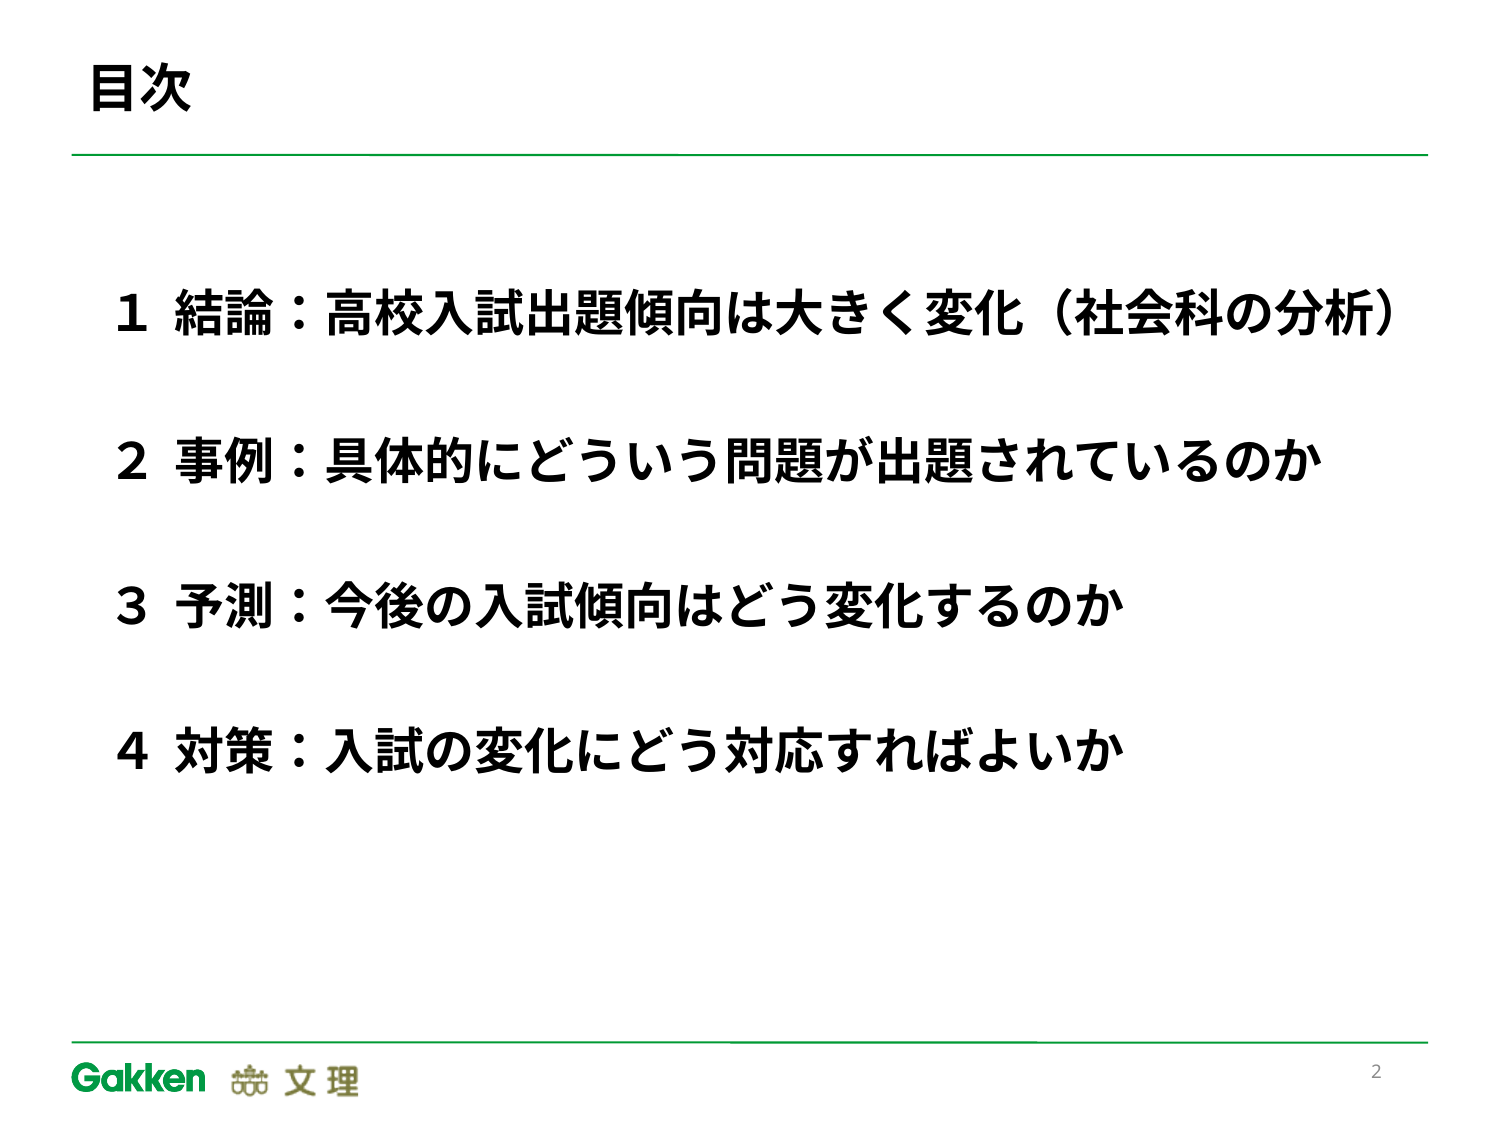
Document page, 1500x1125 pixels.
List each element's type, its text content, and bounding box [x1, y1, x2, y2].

text_box 予測：今後の入試傾向はどう変化するのか [158, 537, 1468, 672]
slide_number 2 [1059, 1042, 1397, 1103]
text_box 事例：具体的にどういう問題が出題されているのか [158, 392, 1468, 527]
picture [225, 1064, 379, 1099]
text_box ２ [92, 392, 158, 527]
picture [71, 1062, 205, 1092]
text_box 結論：高校入試出題傾向は大きく変化（社会科の分析） [158, 244, 1468, 379]
text_box ４ [92, 682, 158, 817]
text_box ３ [92, 537, 158, 672]
text_box 対策：入試の変化にどう対応すればよいか [158, 682, 1468, 817]
title 目次 [71, 37, 234, 143]
text_box １ [92, 244, 158, 379]
